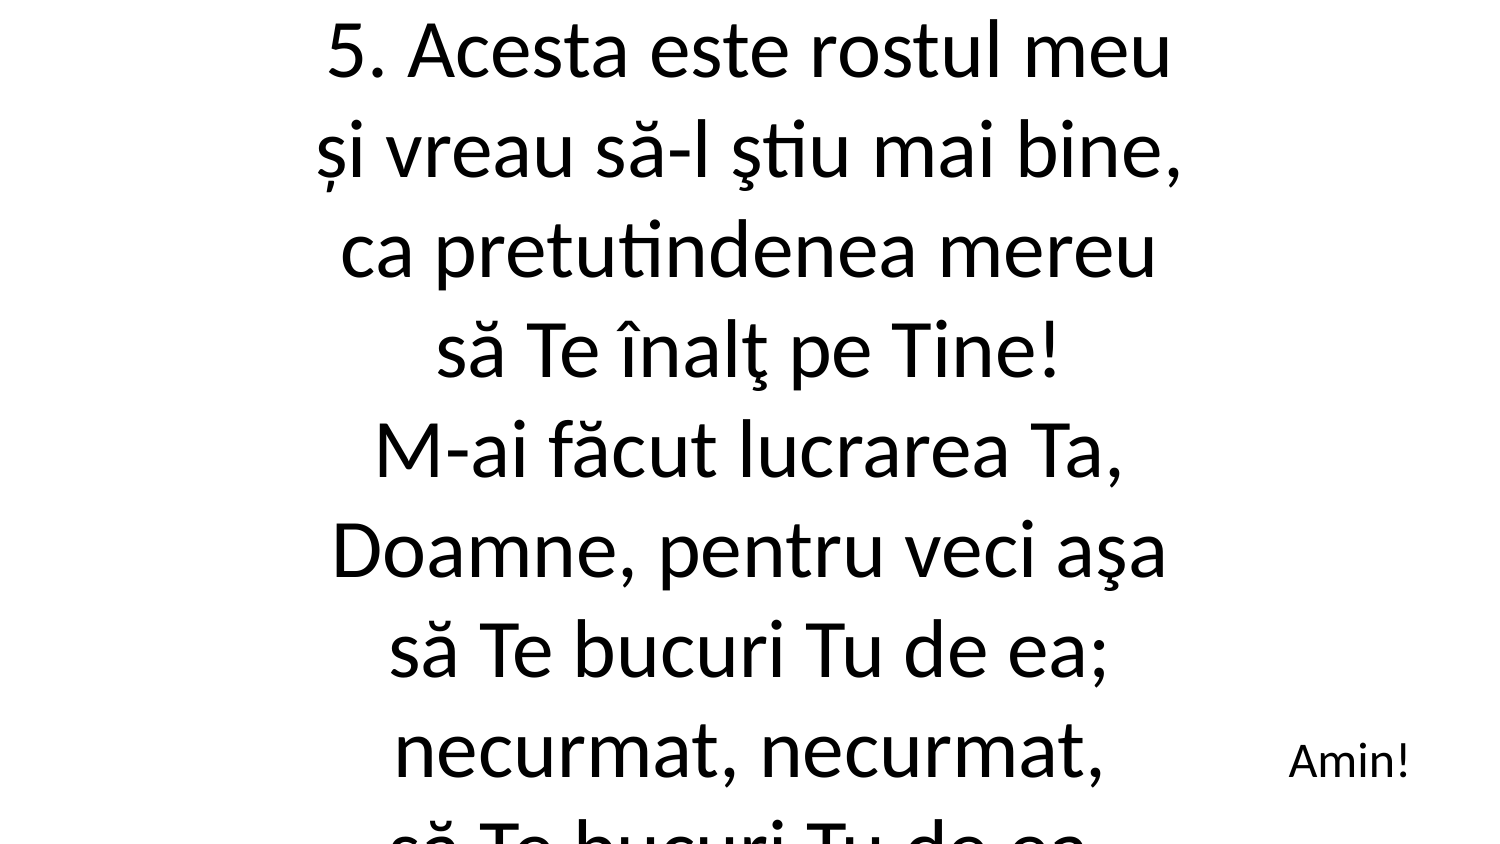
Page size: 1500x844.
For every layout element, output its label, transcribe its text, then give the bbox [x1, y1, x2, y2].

text_box 5. Acesta este rostul meu și vreau să-l ştiu mai bine, ca pretutindenea mereu să Te înalţ pe Tine! M-ai făcut lucrarea Ta, Doamne, pentru veci aşa să Te bucuri Tu de ea; necurmat, necurmat, să Te bucuri Tu de ea. [300, 0, 1200, 844]
text_box Amin! [1273, 674, 1427, 795]
